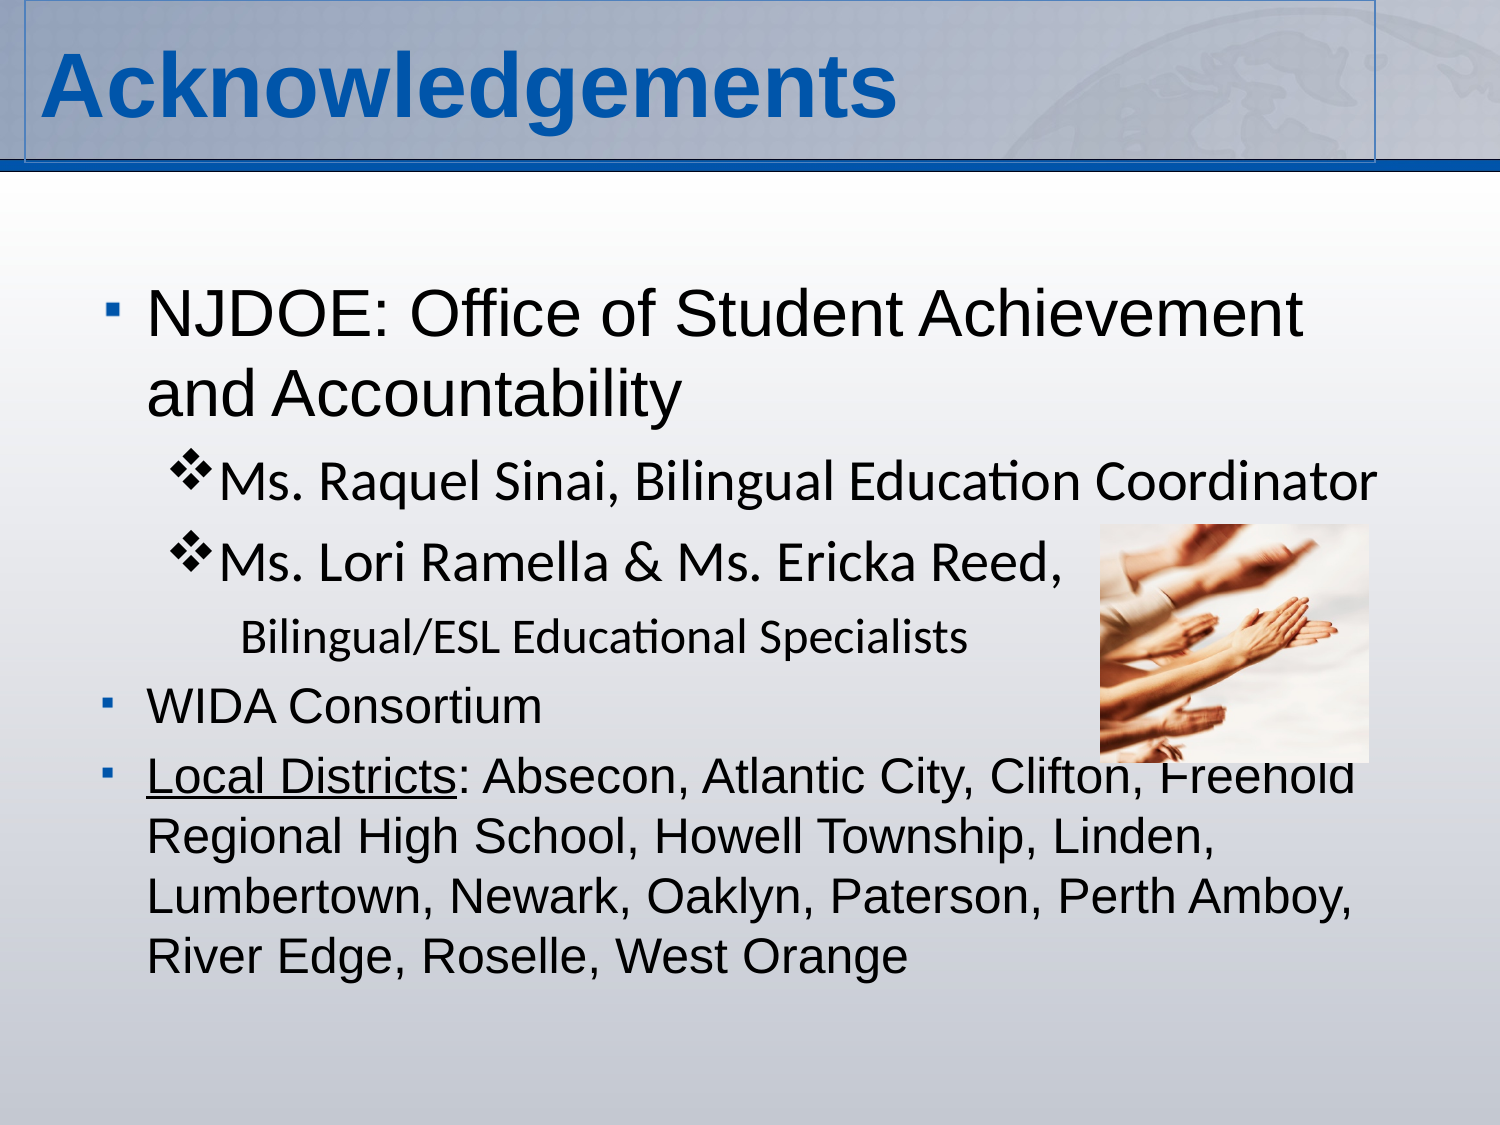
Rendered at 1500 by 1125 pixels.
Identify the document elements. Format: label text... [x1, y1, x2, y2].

title Acknowledgements [24, 0, 1376, 163]
picture [0, 0, 1500, 1125]
list NJDOE: Office of Student Achievement and Accountability Ms. Raquel Sinai, Bilingual Education Coordinator Ms. Lori Ramella & Ms. Ericka Reed, Bilingual/ESL Educational Specialists WIDA Consortium Local Districts: Absecon, Atlantic City, Clifton, Freehold Regional High School, Howell Township, Linden, Lumbertown, Newark, Oaklyn, Paterson, Perth Amboy, River Edge, Roselle, West Orange [74, 262, 1426, 1101]
